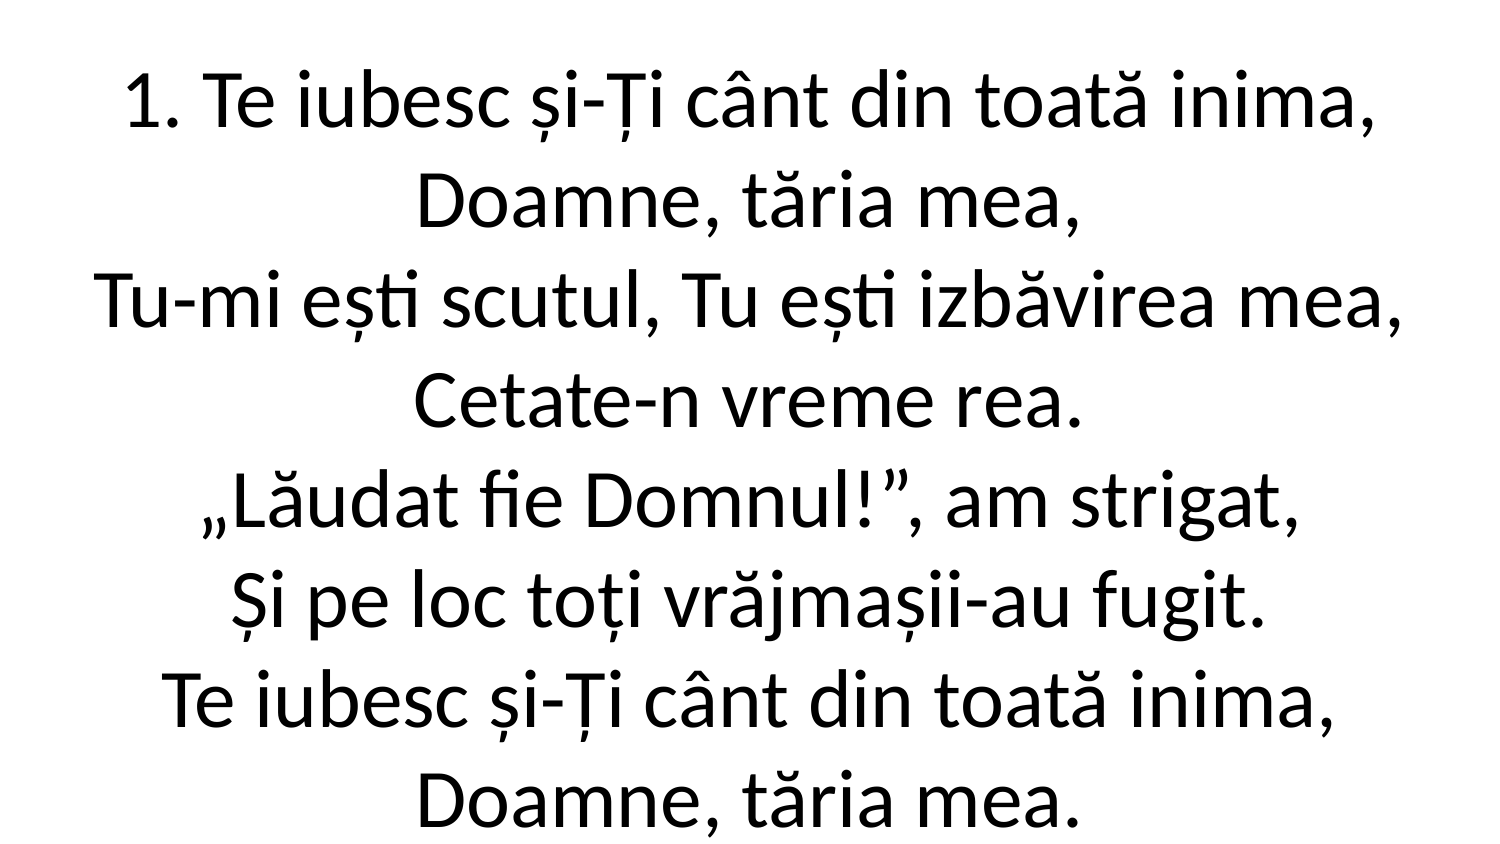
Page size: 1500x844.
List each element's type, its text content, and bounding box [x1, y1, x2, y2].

text_box 1. Te iubesc și-Ți cânt din toată inima, Doamne, tăria mea, Tu-mi ești scutul, Tu ești izbăvirea mea, Cetate-n vreme rea. „Lăudat fie Domnul!”, am strigat, Și pe loc toți vrăjmașii-au fugit. Te iubesc și-Ți cânt din toată inima, Doamne, tăria mea. [78, 0, 1422, 844]
